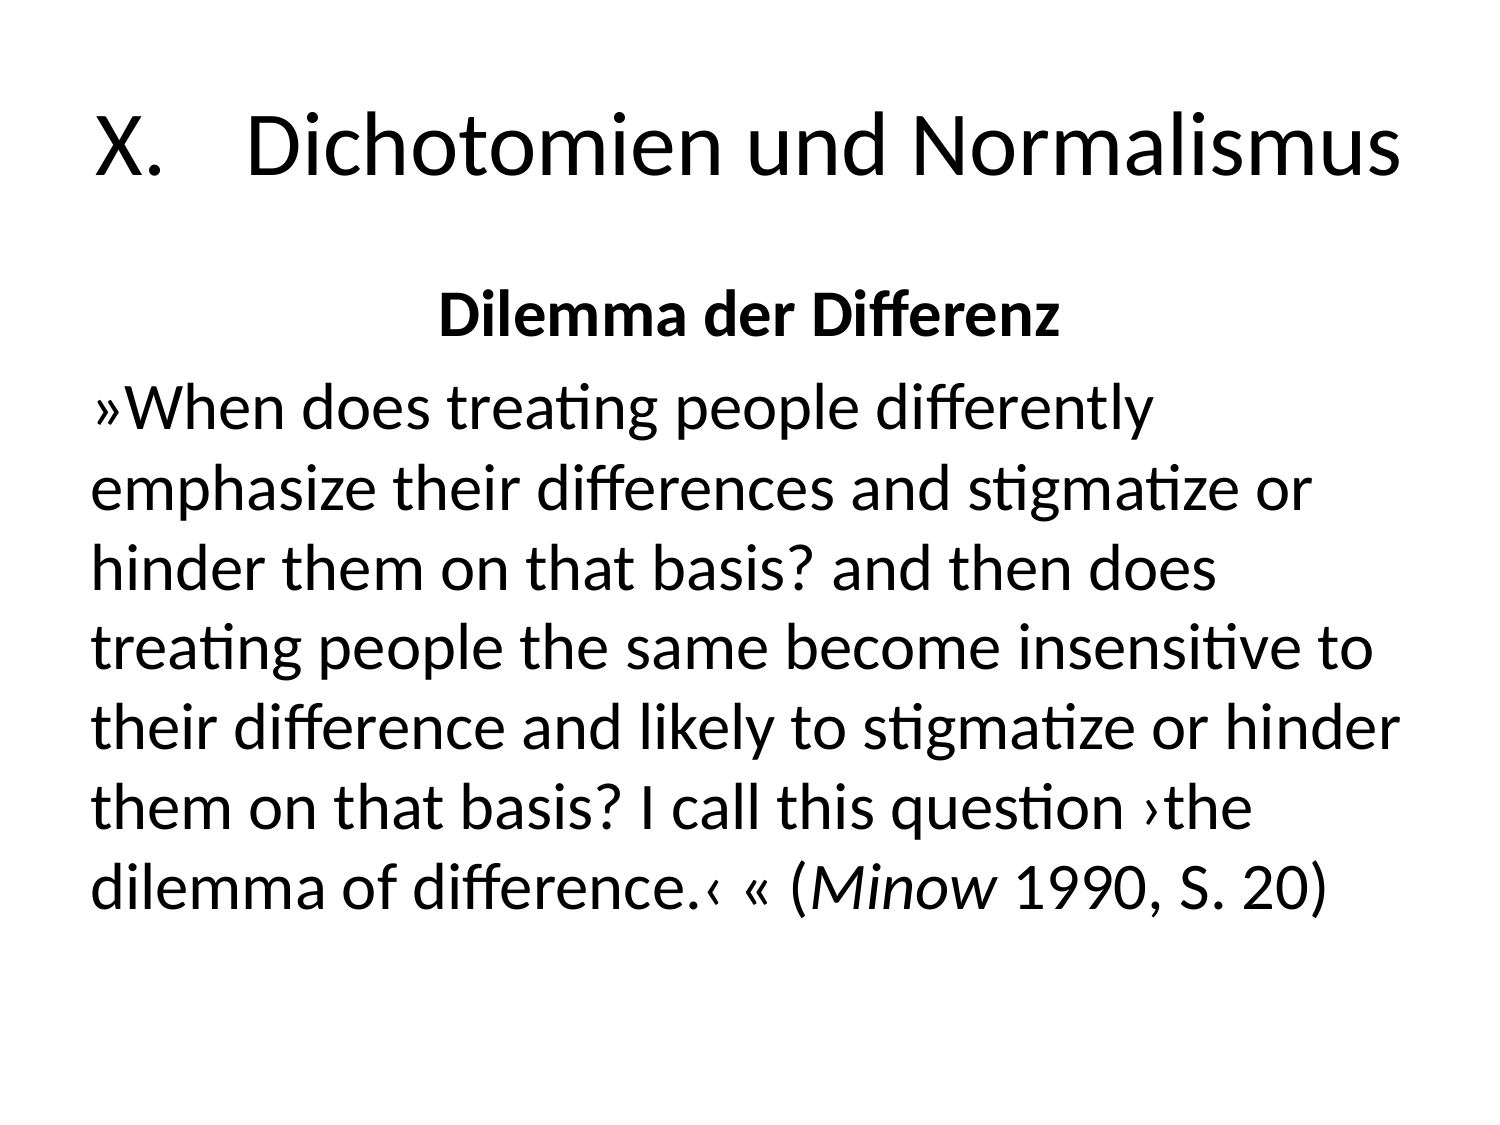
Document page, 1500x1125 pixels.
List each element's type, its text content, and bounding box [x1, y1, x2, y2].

list Dilemma der Differenz »When does treating people differently emphasize their differences and stigmatize or hinder them on that basis? and then does treating people the same become insensitive to their difference and likely to stigmatize or hinder them on that basis? I call this question ›the dilemma of difference.‹ « (Minow 1990, S. 20) [75, 262, 1425, 1005]
title X. Dichotomien und Normalismus [75, 45, 1425, 233]
